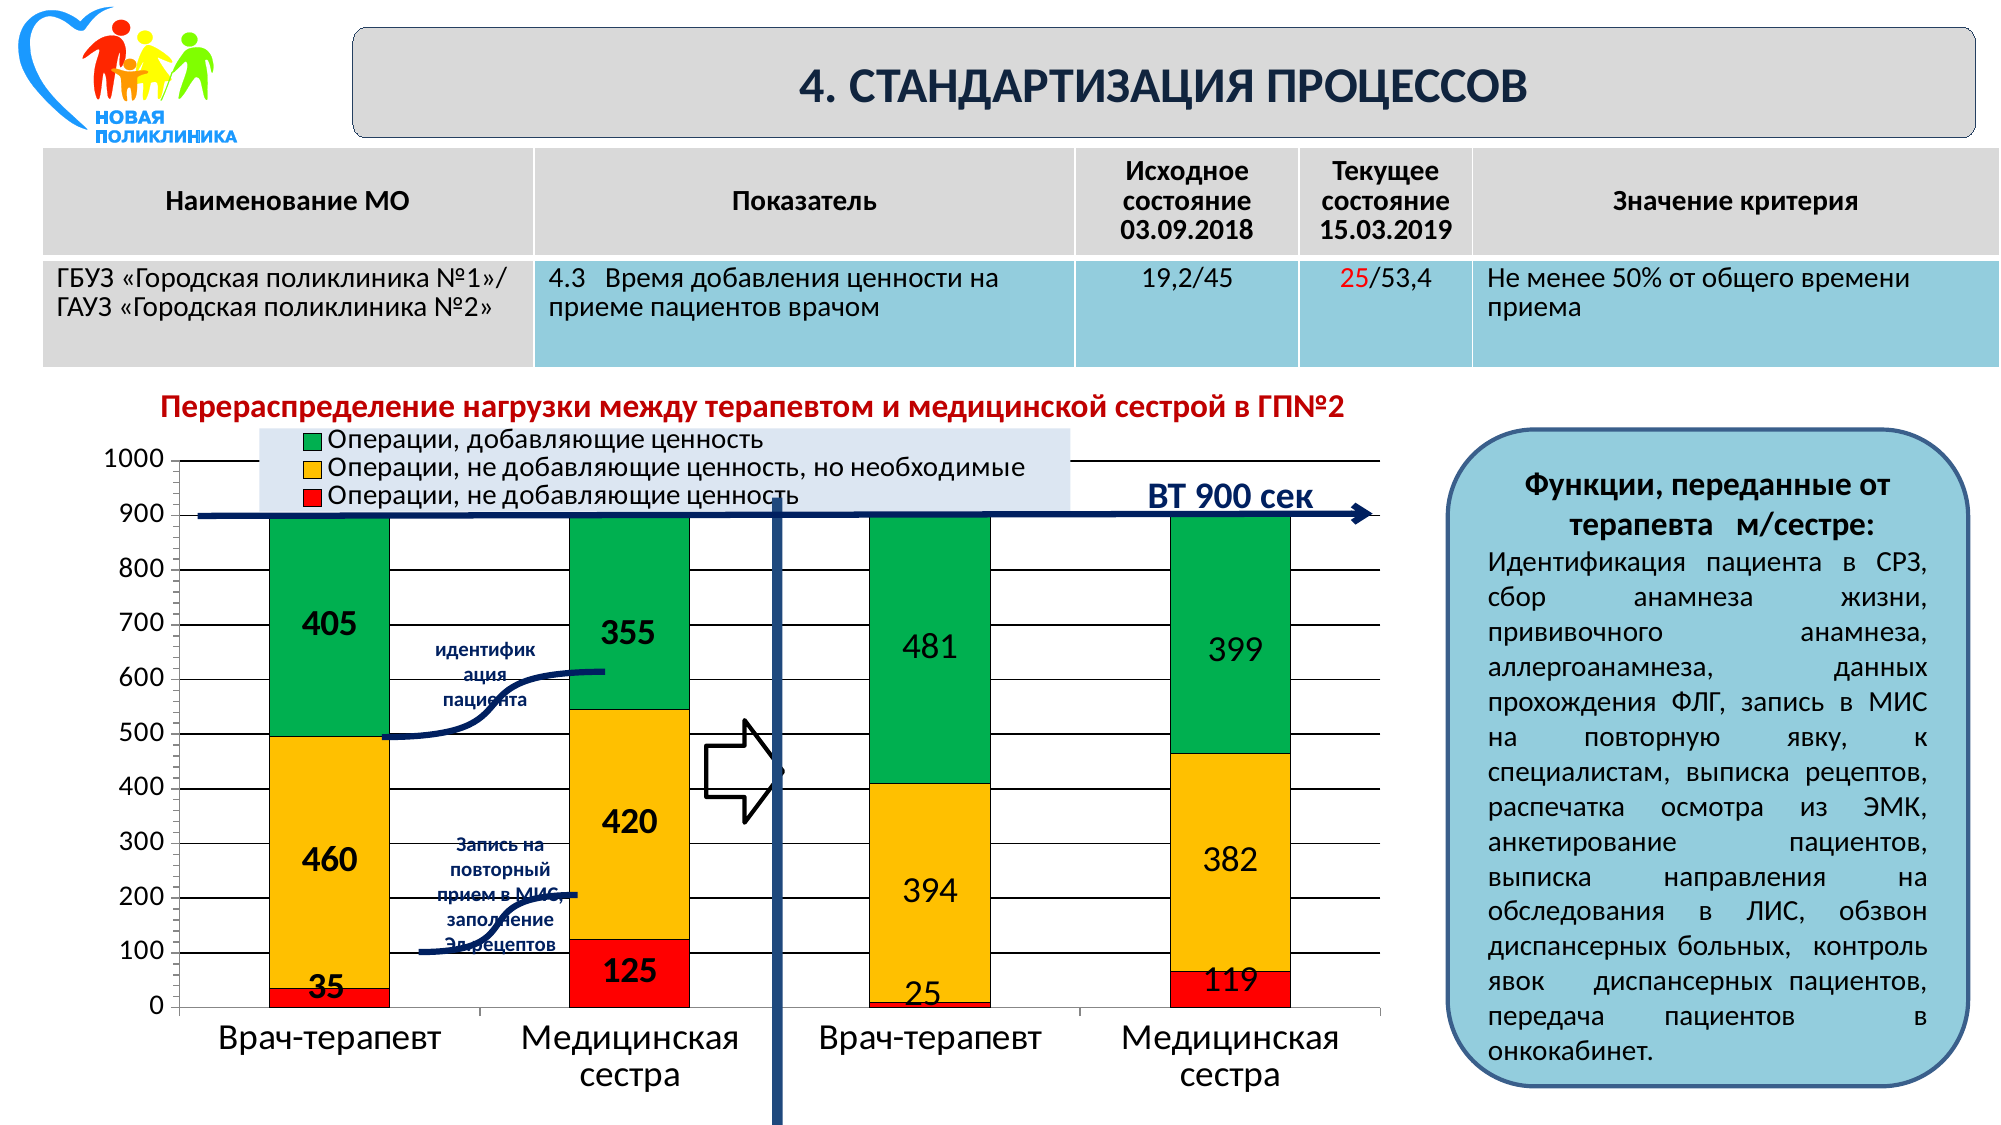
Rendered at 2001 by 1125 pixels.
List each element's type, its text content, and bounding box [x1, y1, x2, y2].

table_header Значение критерия [1473, 148, 1999, 255]
table_header Исходное состояние 03.09.2018 [1076, 148, 1298, 255]
chart [102, 426, 1386, 1096]
text_box Функции, переданные от терапевта м/сестре: Идентификация пациента в СРЗ, сбор анамнеза жизни, прививочного анамнеза, аллергоанамнеза, данных прохождения ФЛГ, запись в МИС на повторную явку, к специалистам, выписка рецептов, распечатка осмотра из ЭМК, анкетирование пациентов, выписка направления на обследования в ЛИС, обзвон диспансерных больных, контроль явок диспансерных пациентов, передача пациентов в онкокабинет. [1445, 427, 1971, 1089]
table_header Текущее состояние 15.03.2019 [1300, 148, 1472, 255]
table_header Показатель [535, 148, 1074, 255]
table_cell ГБУЗ «Городская поликлиника №1»/ ГАУЗ «Городская поликлиника №2» [43, 261, 533, 367]
title Перераспределение нагрузки между терапевтом и медицинской сестрой в ГП№2 [72, 369, 1435, 450]
table_cell 19,2/45 [1076, 261, 1298, 367]
table_cell Не менее 50% от общего времени приема [1473, 261, 1999, 367]
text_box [197, 513, 1373, 517]
table_header Наименование МО [43, 148, 533, 255]
table_cell 4.3 Время добавления ценности на приеме пациентов врачом [535, 261, 1074, 367]
picture [18, 6, 238, 143]
text_box 4. СТАНДАРТИЗАЦИЯ ПРОЦЕССОВ [352, 27, 1976, 138]
table_cell 25/53,4 [1300, 261, 1472, 367]
